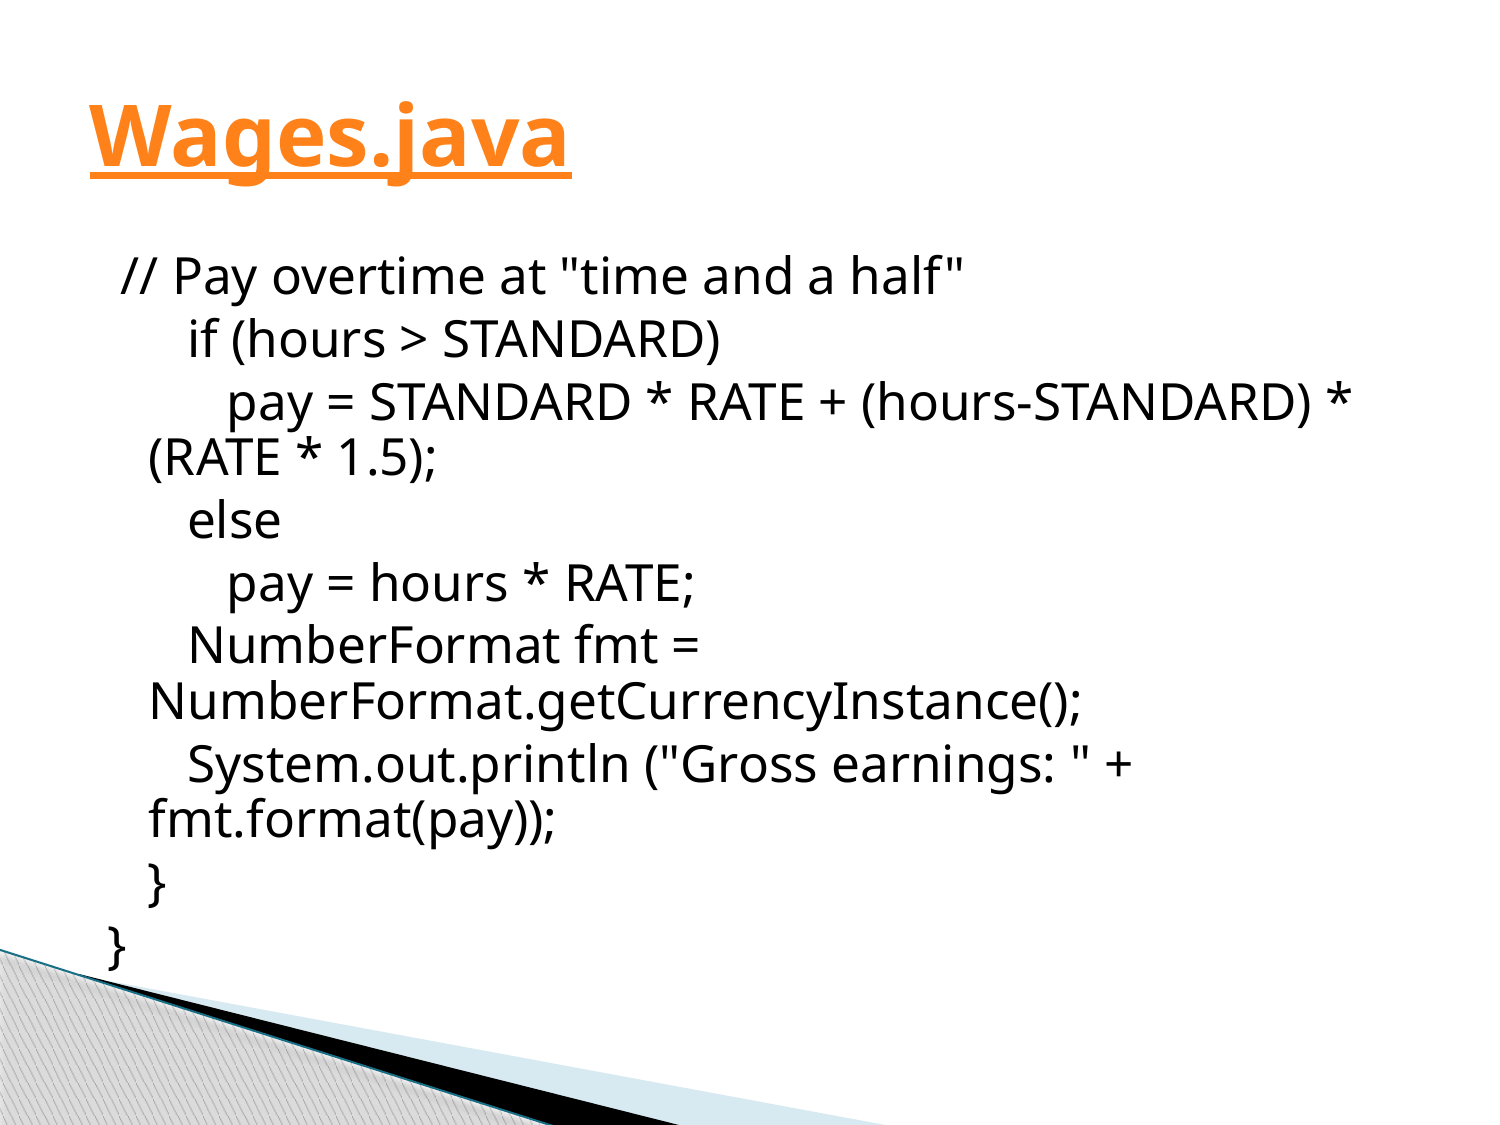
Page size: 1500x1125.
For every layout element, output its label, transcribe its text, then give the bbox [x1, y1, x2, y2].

title Wages.java [75, 45, 1425, 233]
list // Pay overtime at "time and a half" if (hours > STANDARD) pay = STANDARD * RATE + (hours-STANDARD) * (RATE * 1.5); else pay = hours * RATE; NumberFormat fmt = NumberFormat.getCurrencyInstance(); System.out.println ("Gross earnings: " + fmt.format(pay)); } } [75, 243, 1425, 986]
